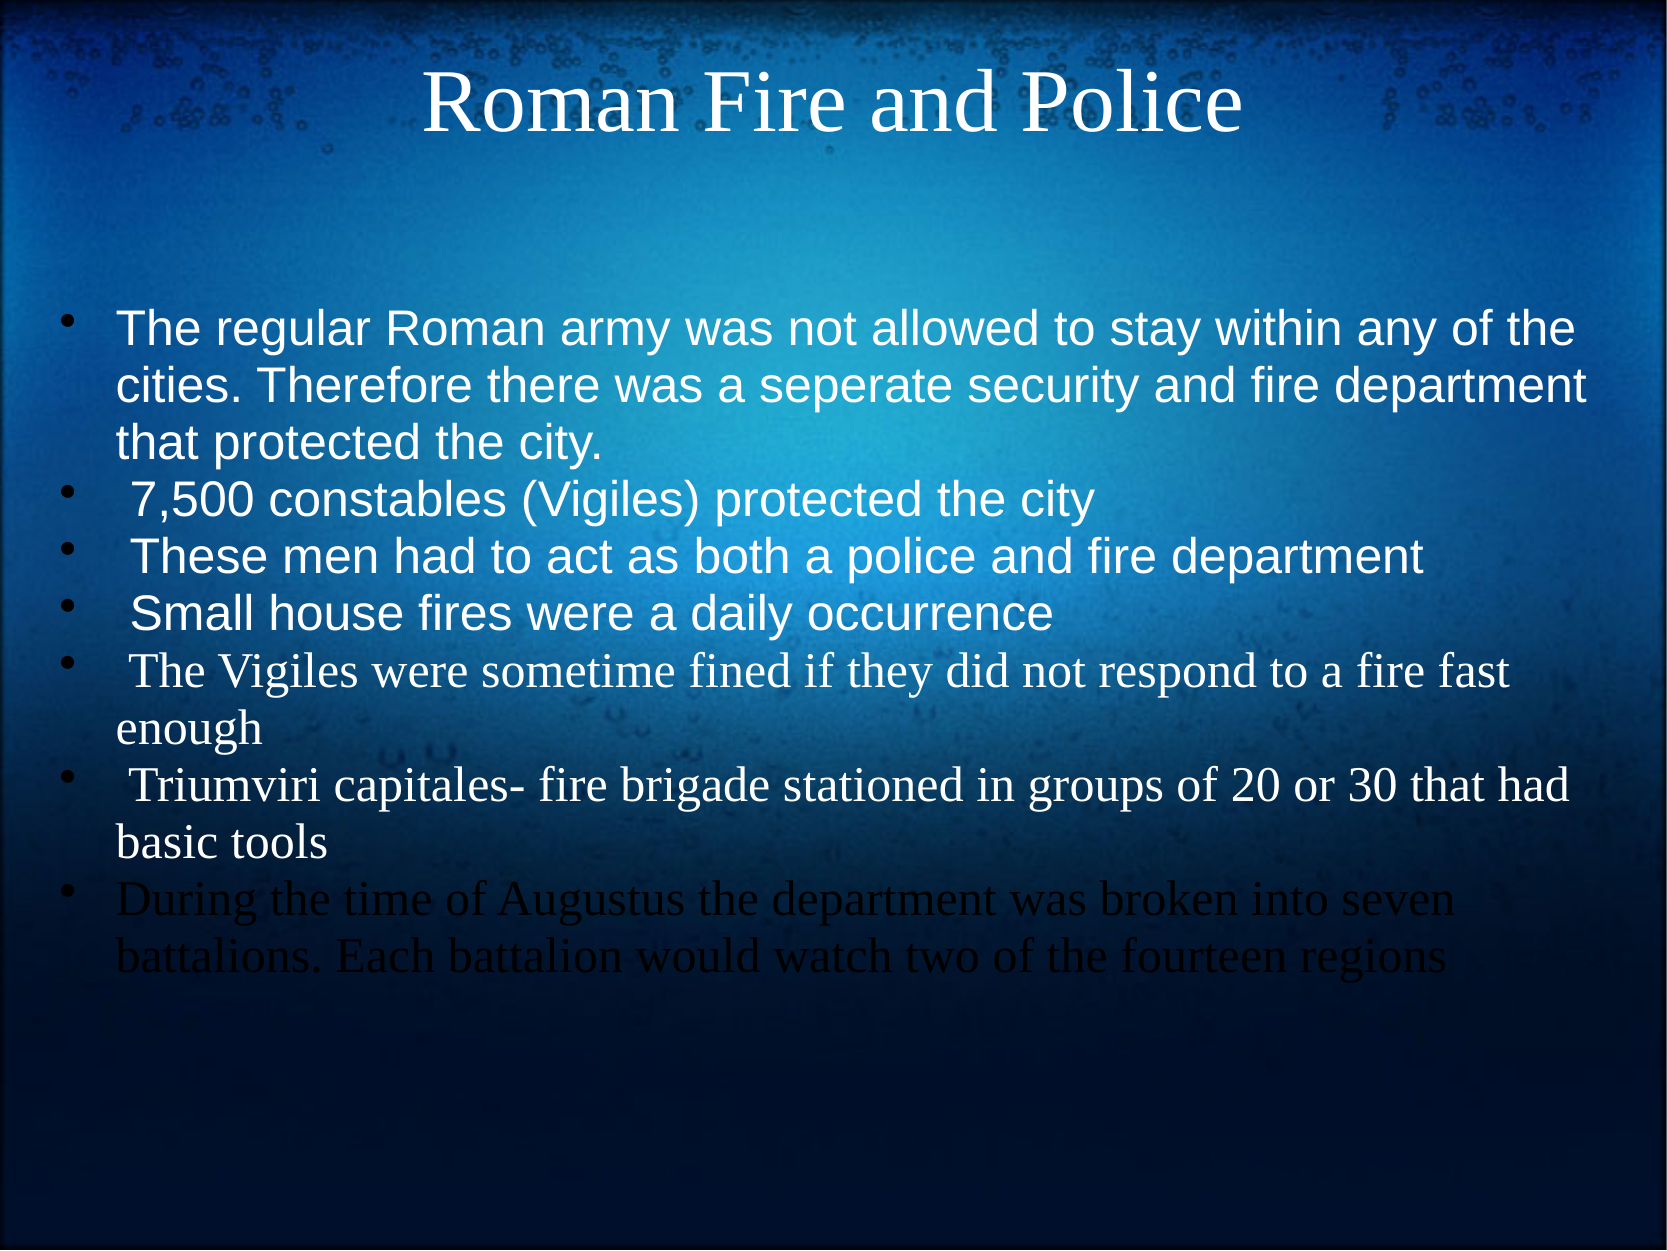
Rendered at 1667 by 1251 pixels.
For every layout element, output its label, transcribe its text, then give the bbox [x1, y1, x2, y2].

list The regular Roman army was not allowed to stay within any of the cities. Therefore there was a seperate security and fire department that protected the city. 7,500 constables (Vigiles) protected the city These men had to act as both a police and fire department Small house fires were a daily occurrence The Vigiles were sometime fined if they did not respond to a fire fast enough Triumviri capitales- fire brigade stationed in groups of 20 or 30 that had basic tools During the time of Augustus the department was broken into seven battalions. Each battalion would watch two of the fourteen regions [40, 299, 1627, 1201]
title Roman Fire and Police [40, 49, 1627, 201]
picture [0, 0, 1667, 1250]
